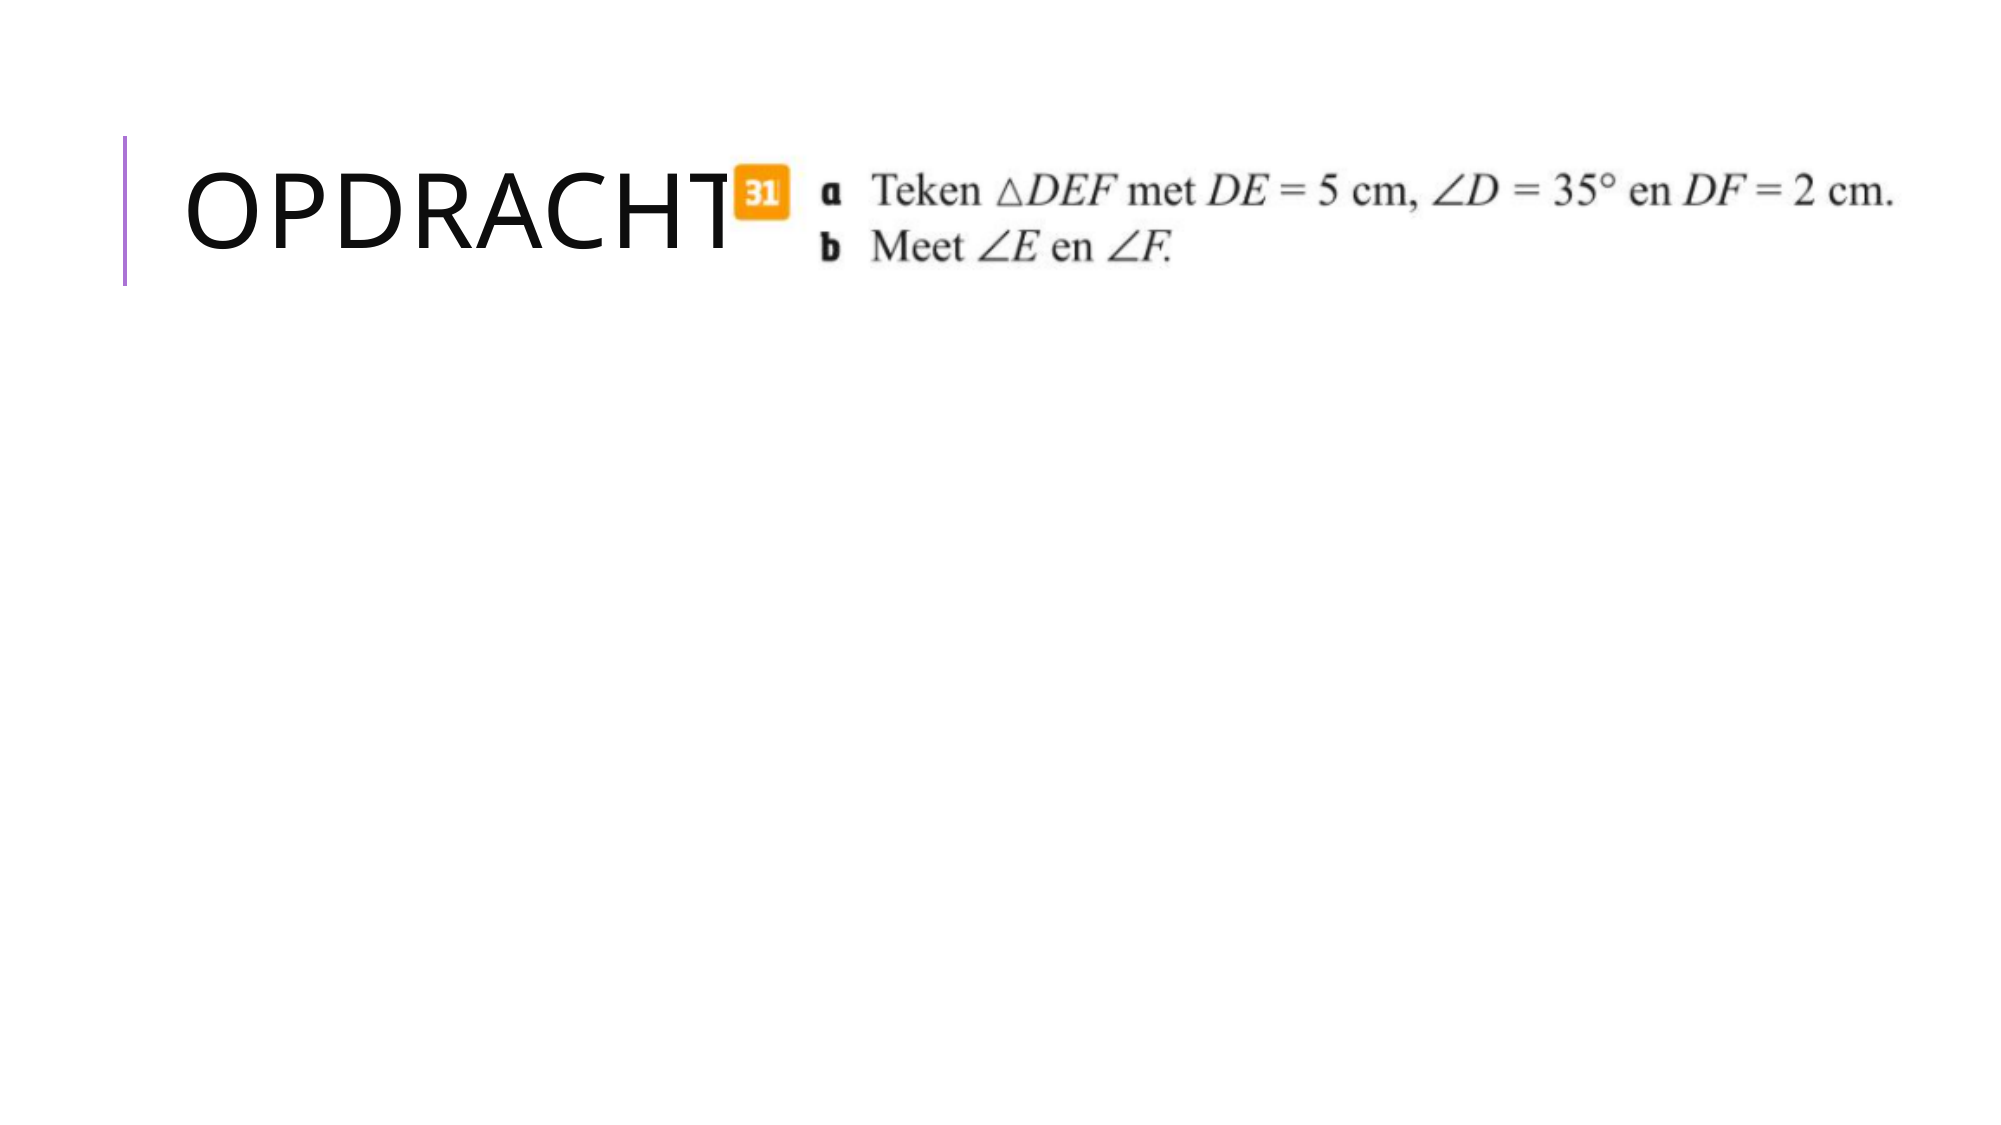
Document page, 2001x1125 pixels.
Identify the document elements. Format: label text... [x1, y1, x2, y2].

title Opdracht 31 [168, 96, 1763, 342]
picture [727, 143, 1910, 279]
